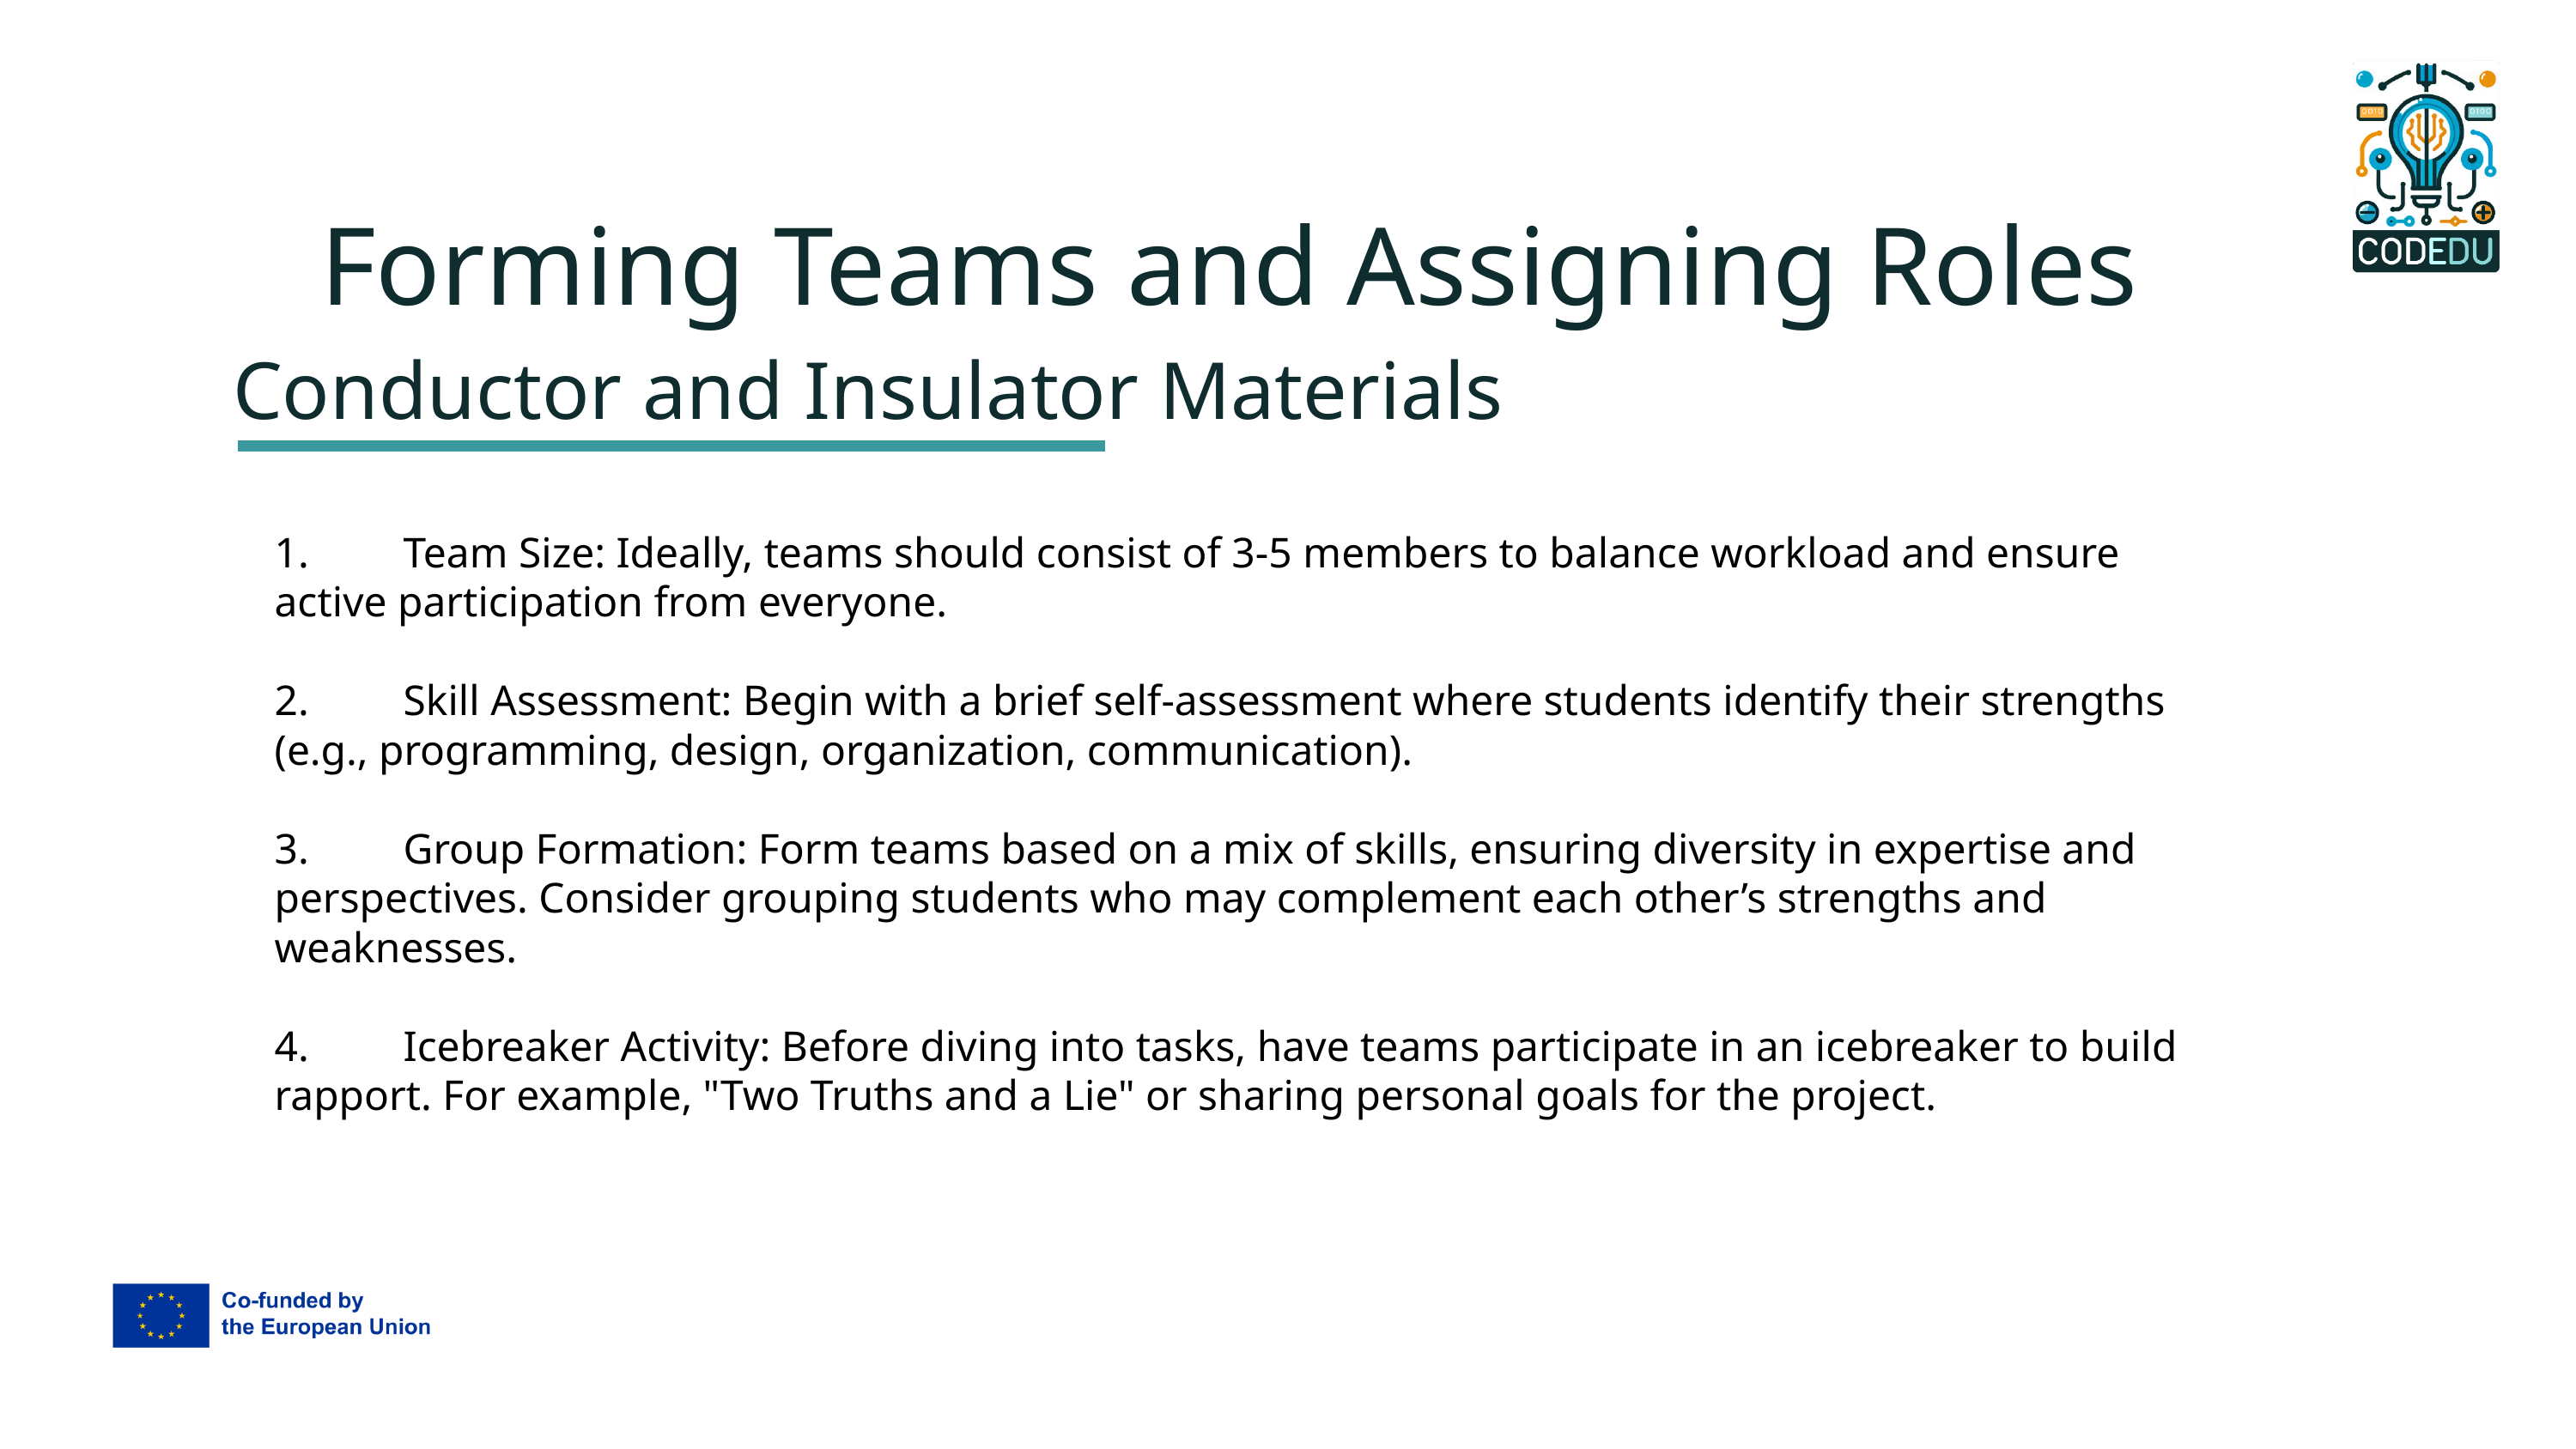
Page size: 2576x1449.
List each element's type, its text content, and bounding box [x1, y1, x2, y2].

picture [2221, 0, 2576, 395]
text_box 1. Team Size: Ideally, teams should consist of 3-5 members to balance workload and ensure active participation from everyone. 2. Skill Assessment: Begin with a brief self-assessment where students identify their strengths (e.g., programming, design, organization, communication). 3. Group Formation: Form teams based on a mix of skills, ensuring diversity in expertise and perspectives. Consider grouping students who may complement each other’s strengths and weaknesses. 4. Icebreaker Activity: Before diving into tasks, have teams participate in an icebreaker to build rapport. For example, "Two Truths and a Lie" or sharing personal goals for the project. [261, 513, 2246, 1046]
text_box Forming Teams and Assigning Roles [237, 146, 2217, 327]
text_box Conductor and Insulator Materials [233, 296, 2387, 435]
text_box [107, 1278, 443, 1353]
